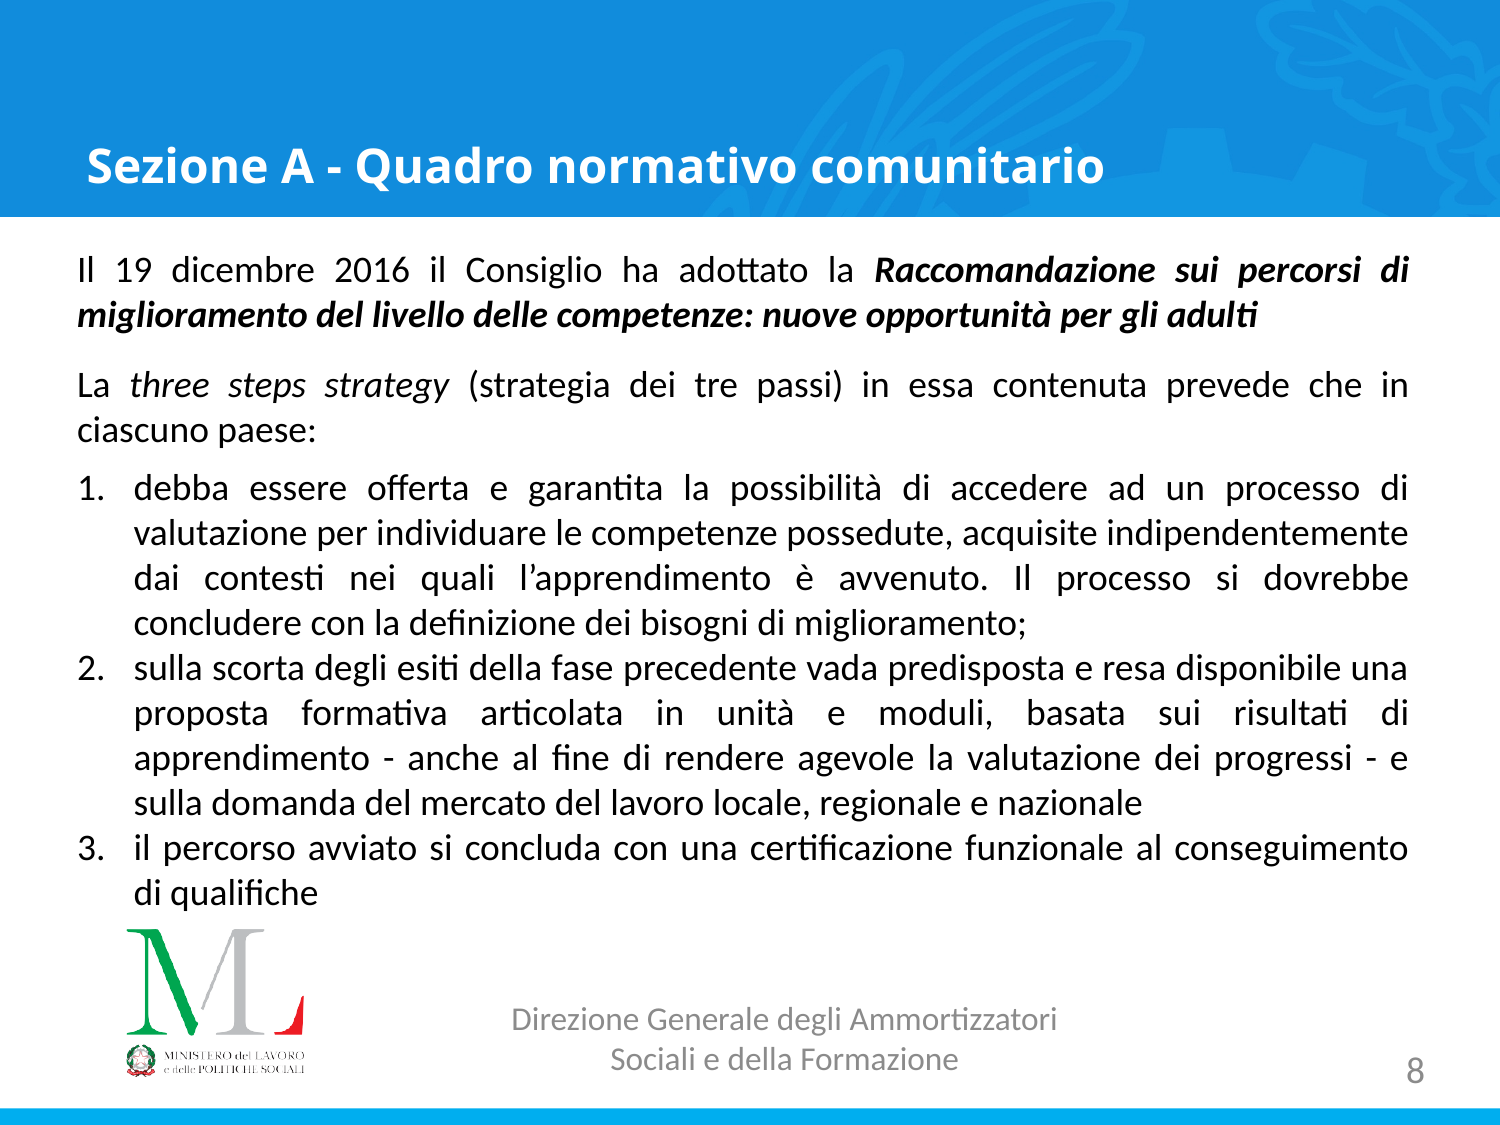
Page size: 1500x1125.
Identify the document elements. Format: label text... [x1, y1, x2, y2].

footer Direzione Generale degli Ammortizzatori Sociali e della Formazione [500, 997, 1070, 1078]
title Sezione A - Quadro normativo comunitario [86, 135, 1414, 194]
text_box Il 19 dicembre 2016 il Consiglio ha adottato la Raccomandazione sui percorsi di miglioramento del livello delle competenze: nuove opportunità per gli adulti La three steps strategy (strategia dei tre passi) in essa contenuta prevede che in ciascuno paese: debba essere offerta e garantita la possibilità di accedere ad un processo di valutazione per individuare le competenze possedute, acquisite indipendentemente dai contesti nei quali l’apprendimento è avvenuto. Il processo si dovrebbe concludere con la definizione dei bisogni di miglioramento; sulla scorta degli esiti della fase precedente vada predisposta e resa disponibile una proposta formativa articolata in unità e moduli, basata sui risultati di apprendimento - anche al fine di rendere agevole la valutazione dei progressi - e sulla domanda del mercato del lavoro locale, regionale e nazionale il percorso avviato si concluda con una certificazione funzionale al conseguimento di qualifiche [62, 237, 1425, 920]
picture [126, 929, 304, 1077]
picture [0, 0, 1500, 217]
slide_number 8 [1080, 1046, 1425, 1103]
